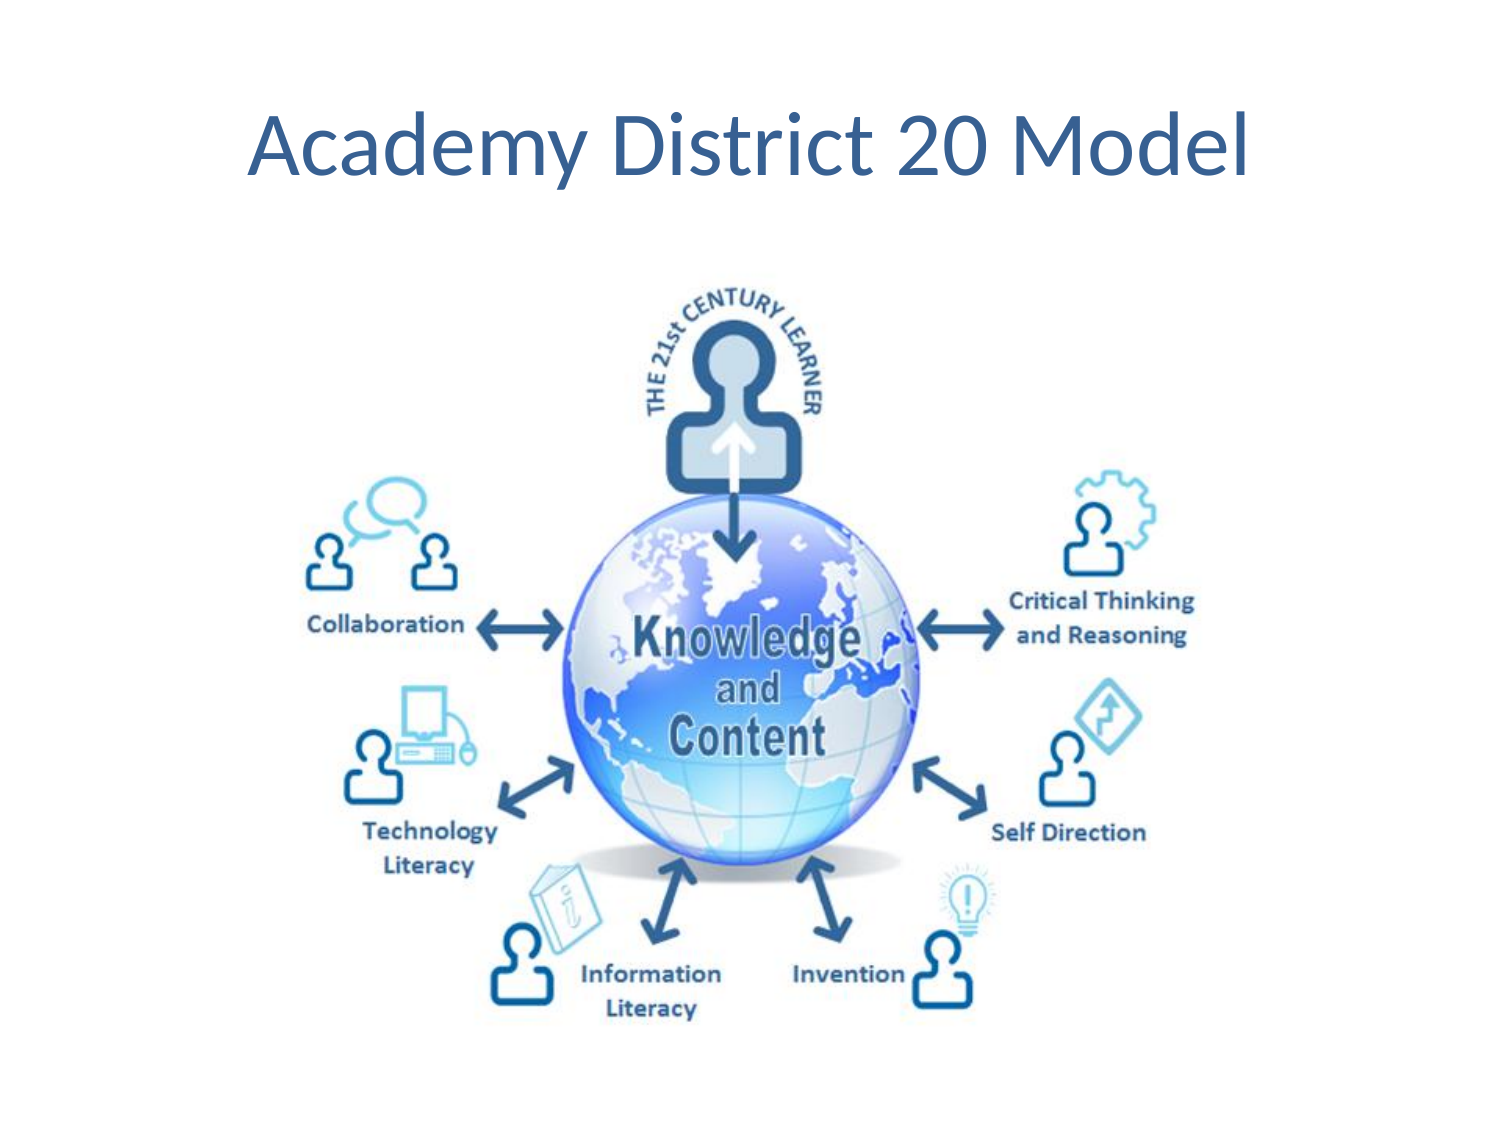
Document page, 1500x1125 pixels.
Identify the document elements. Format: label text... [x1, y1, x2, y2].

picture [275, 249, 1237, 1037]
title Academy District 20 Model [75, 45, 1425, 233]
